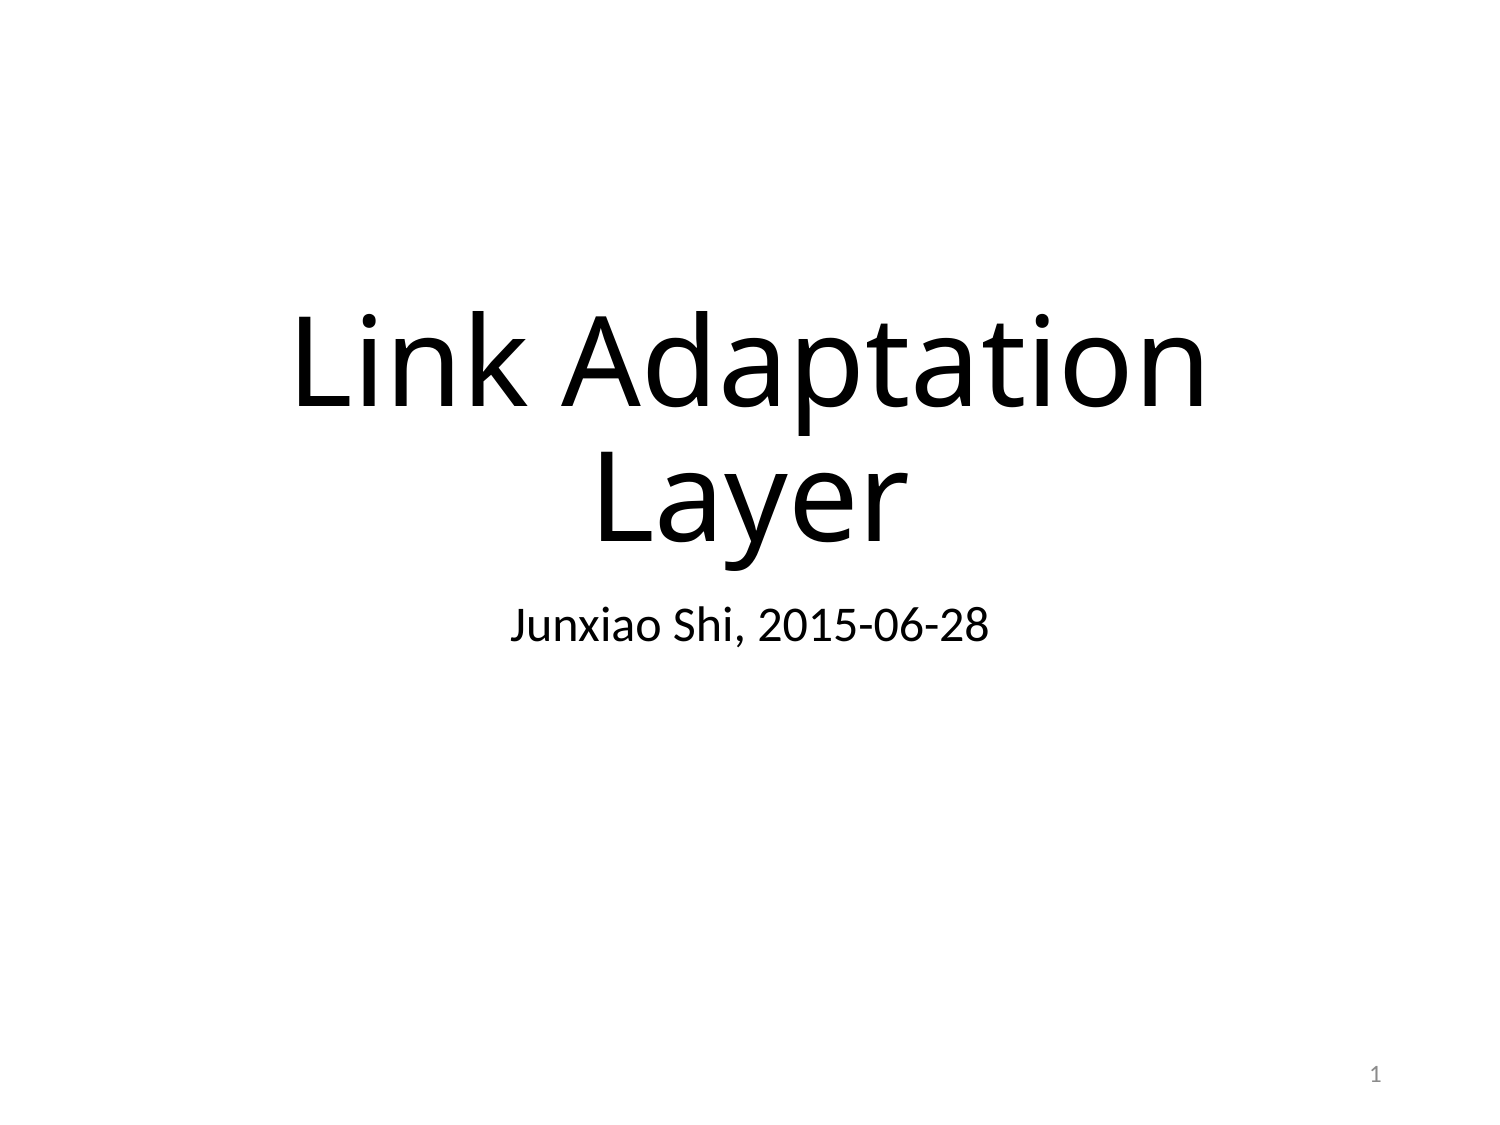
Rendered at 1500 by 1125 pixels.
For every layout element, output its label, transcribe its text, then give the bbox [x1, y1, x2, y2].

subtitle Junxiao Shi, 2015-06-28 [187, 590, 1313, 863]
title Link Adaptation Layer [112, 184, 1388, 576]
slide_number 1 [1059, 1042, 1397, 1103]
